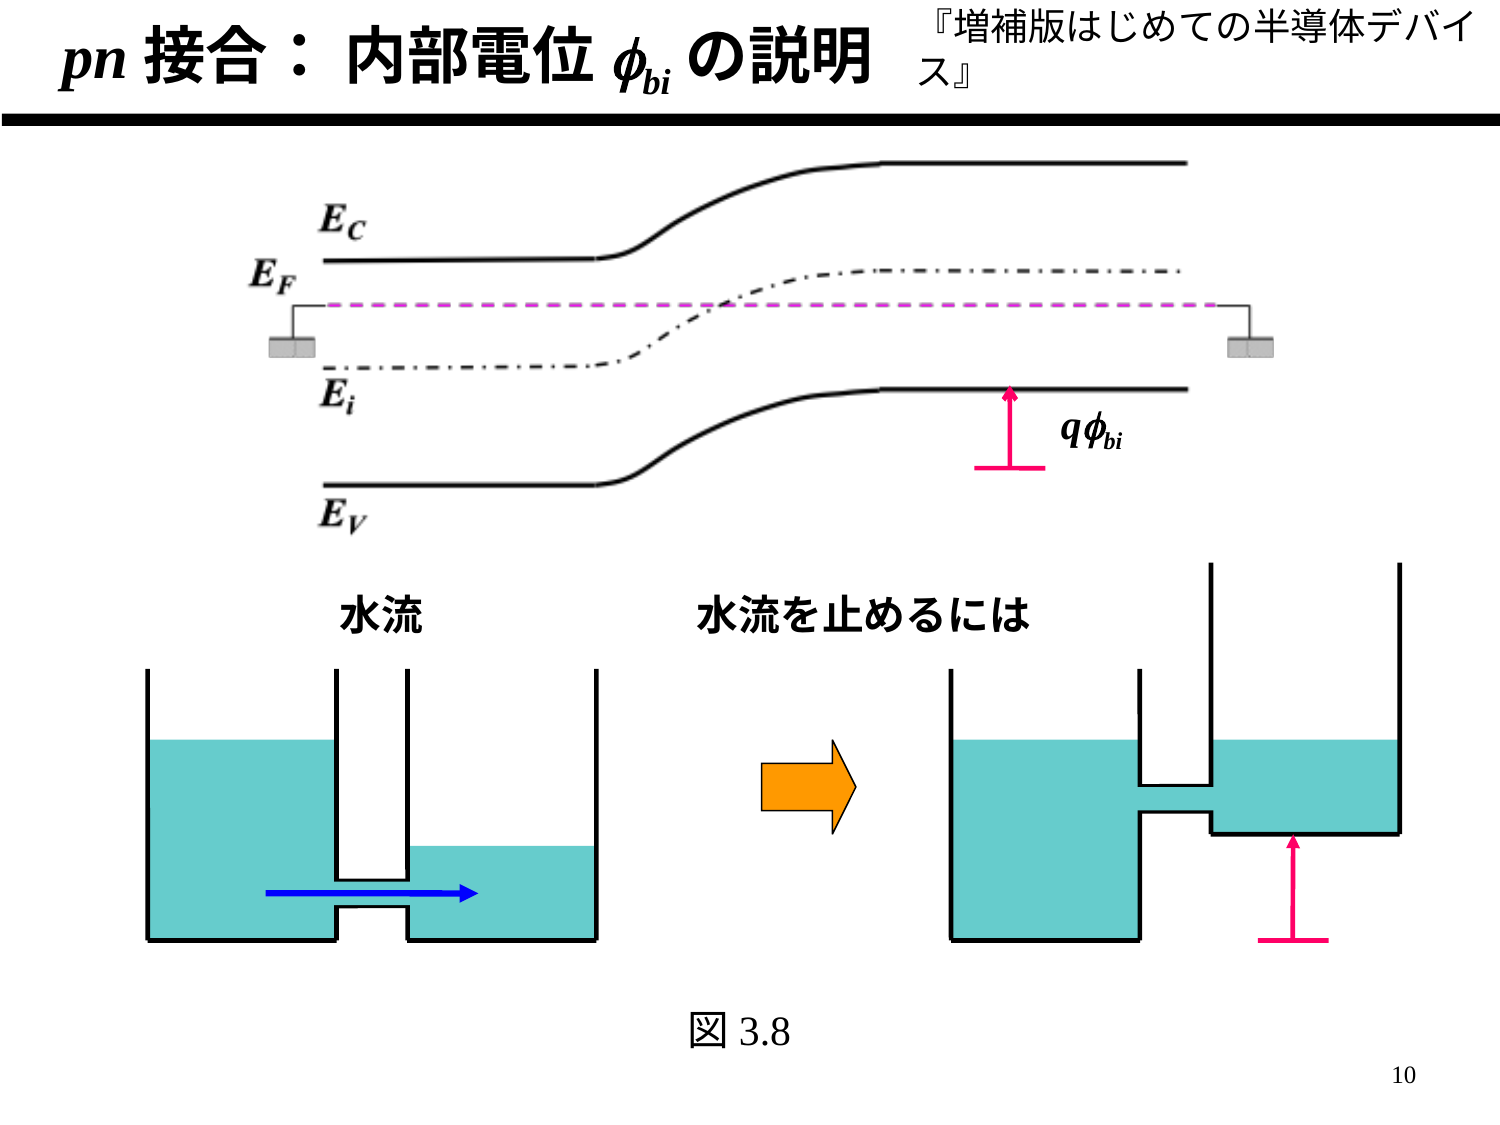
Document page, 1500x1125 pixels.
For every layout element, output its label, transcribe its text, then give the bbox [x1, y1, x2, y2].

title pn接合： 内部電位fbiの説明 [62, 19, 1438, 102]
picture [225, 160, 1275, 557]
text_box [147, 588, 597, 941]
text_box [974, 385, 1176, 469]
text_box 図3.8 [672, 996, 807, 1062]
text_box 『増補版はじめての半導体デバイス』 [900, 0, 1500, 101]
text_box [697, 562, 1400, 941]
